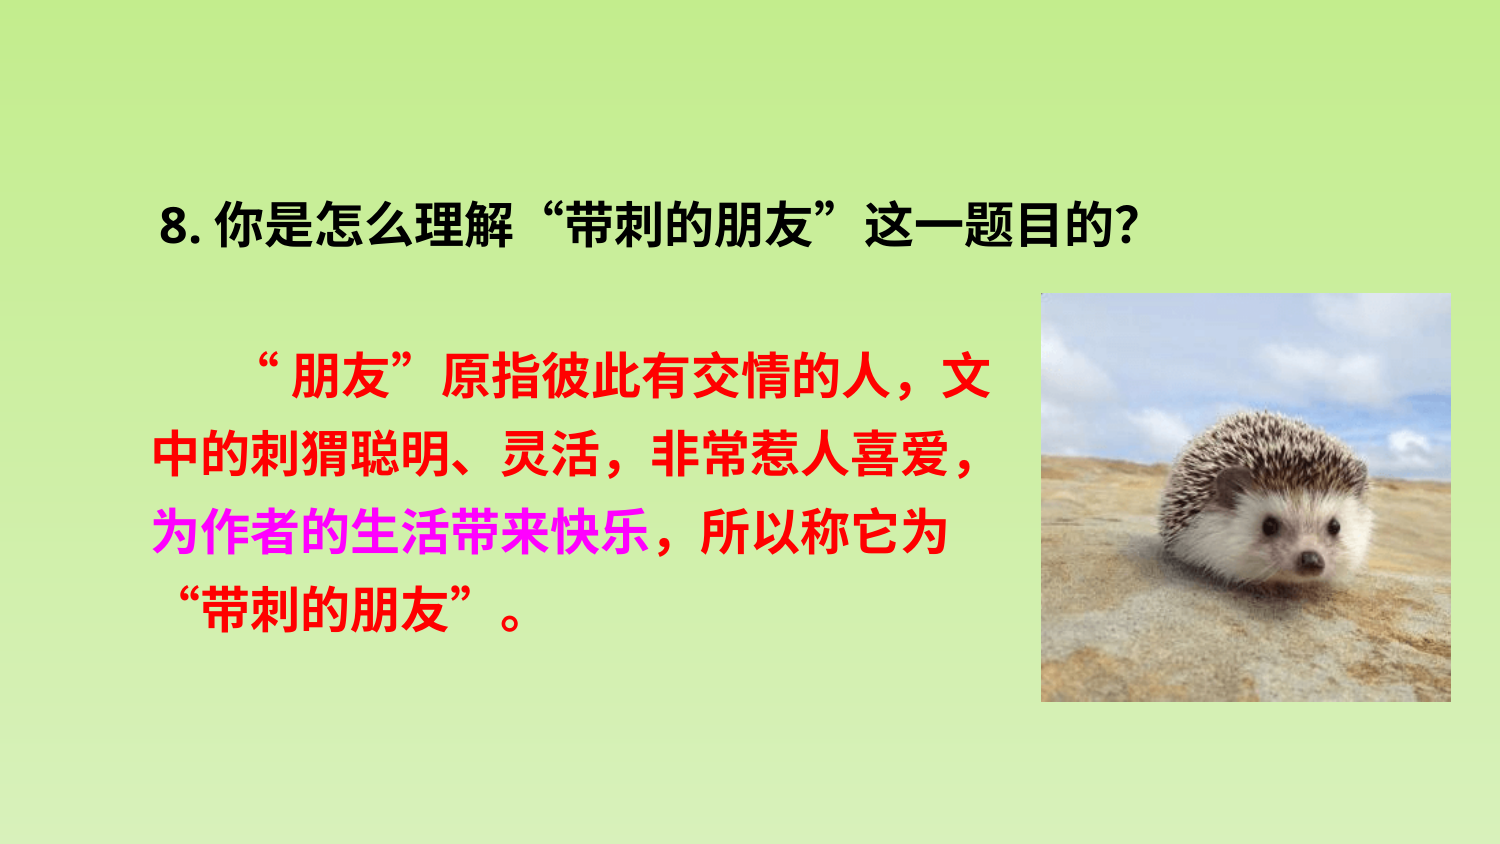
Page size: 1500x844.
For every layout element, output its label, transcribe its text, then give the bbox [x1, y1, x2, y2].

text_box “朋友”原指彼此有交情的人，文中的刺猬聪明、灵活，非常惹人喜爱，为作者的生活带来快乐，所以称它为“带刺的朋友”。 [135, 319, 1033, 646]
text_box 8.你是怎么理解“带刺的朋友”这一题目的？ [144, 162, 1220, 262]
picture [1041, 293, 1451, 703]
